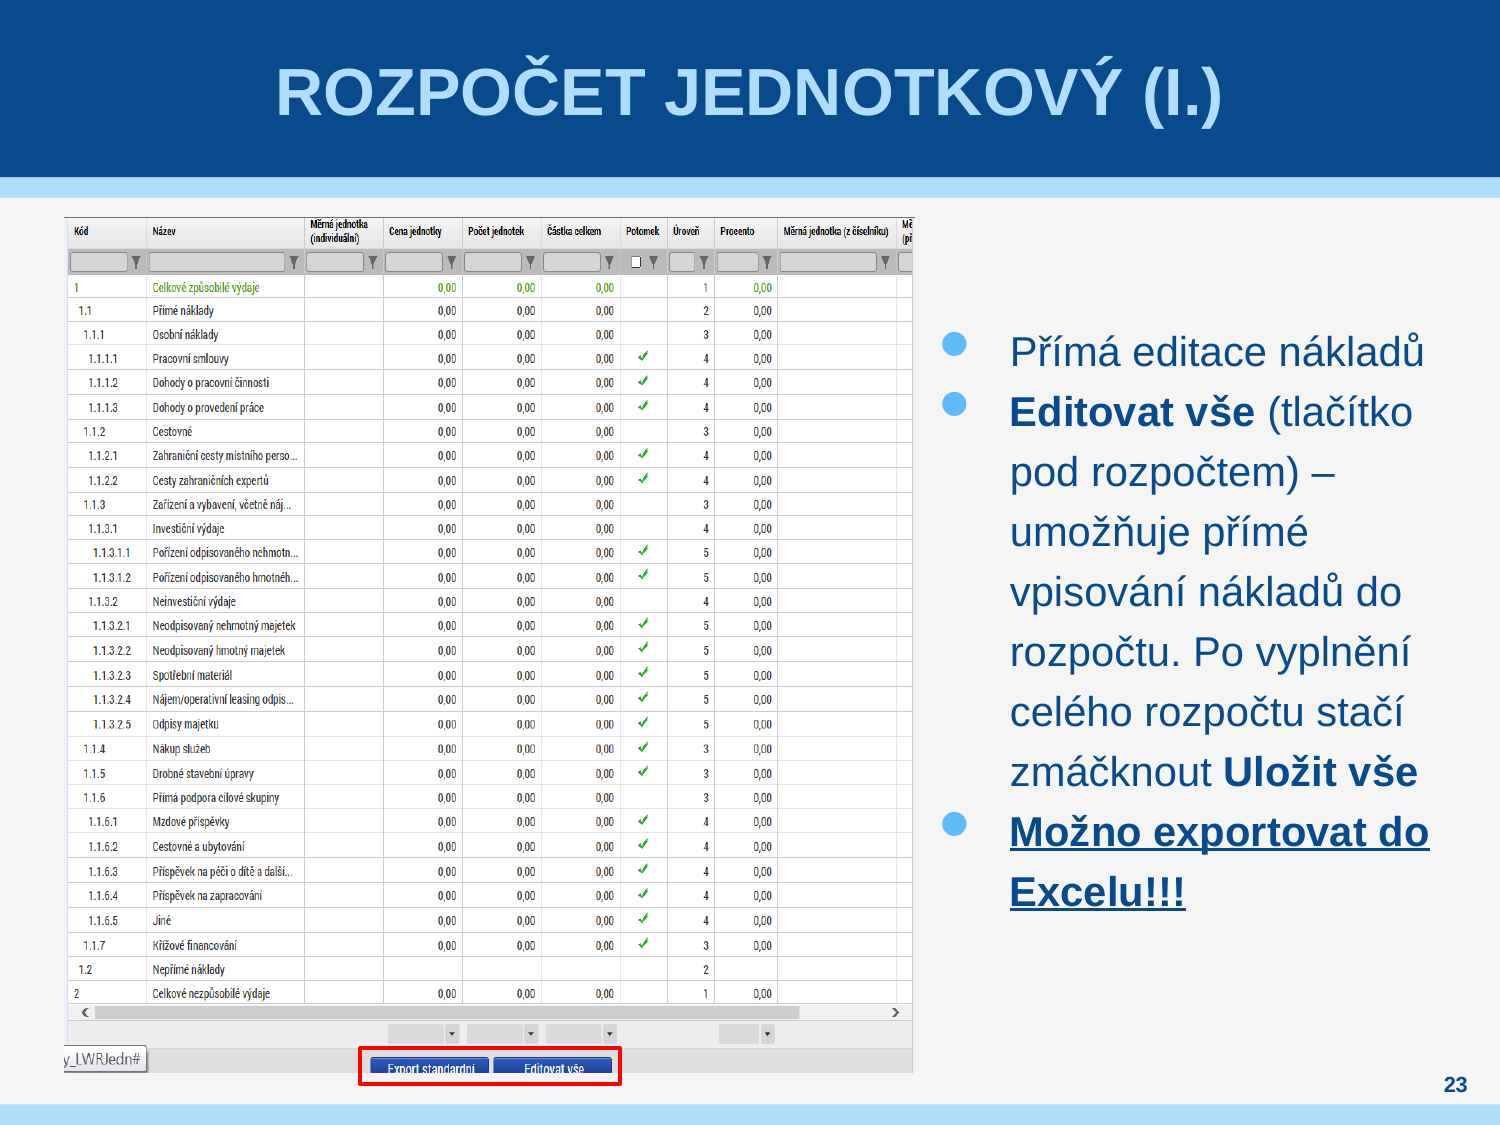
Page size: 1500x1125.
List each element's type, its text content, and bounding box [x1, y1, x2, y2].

text_box [358, 1082, 622, 1086]
picture [64, 216, 915, 1074]
slide_number 23 [1417, 1068, 1495, 1099]
list Přímá editace nákladů Editovat vše (tlačítko pod rozpočtem) – umožňuje přímé vpisování nákladů do rozpočtu. Po vyplnění celého rozpočtu stačí zmáčknout Uložit vše Možno exportovat do Excelu!!! [938, 314, 1459, 1030]
title Rozpočet jednotkový (I.) [59, 0, 1441, 178]
